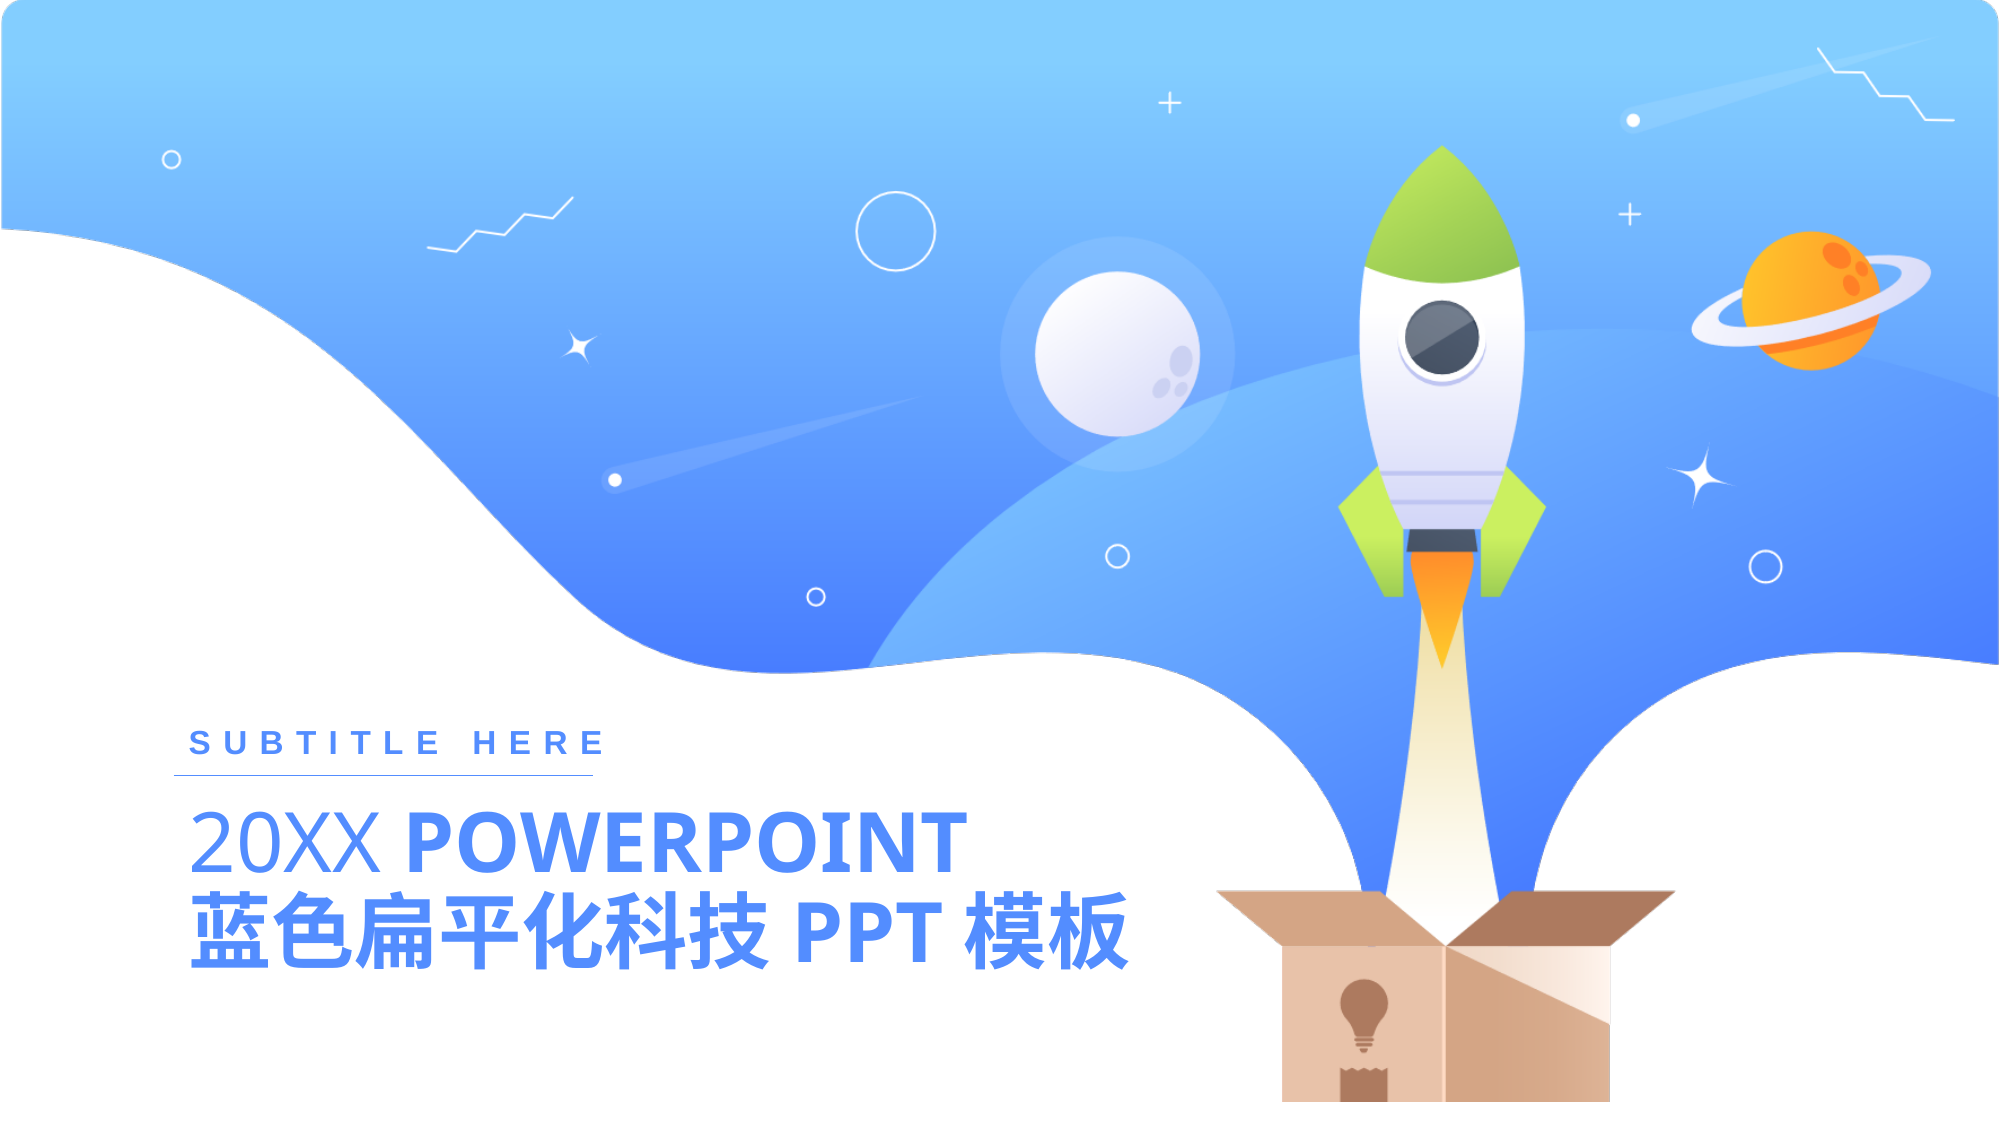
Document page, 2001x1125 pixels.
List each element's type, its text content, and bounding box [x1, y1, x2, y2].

picture [0, 0, 2000, 1102]
title 20XX POWERPOINT 蓝色扁平化科技PPT模板 [173, 792, 1178, 999]
subtitle SUBTITLE HERE [173, 676, 1178, 769]
